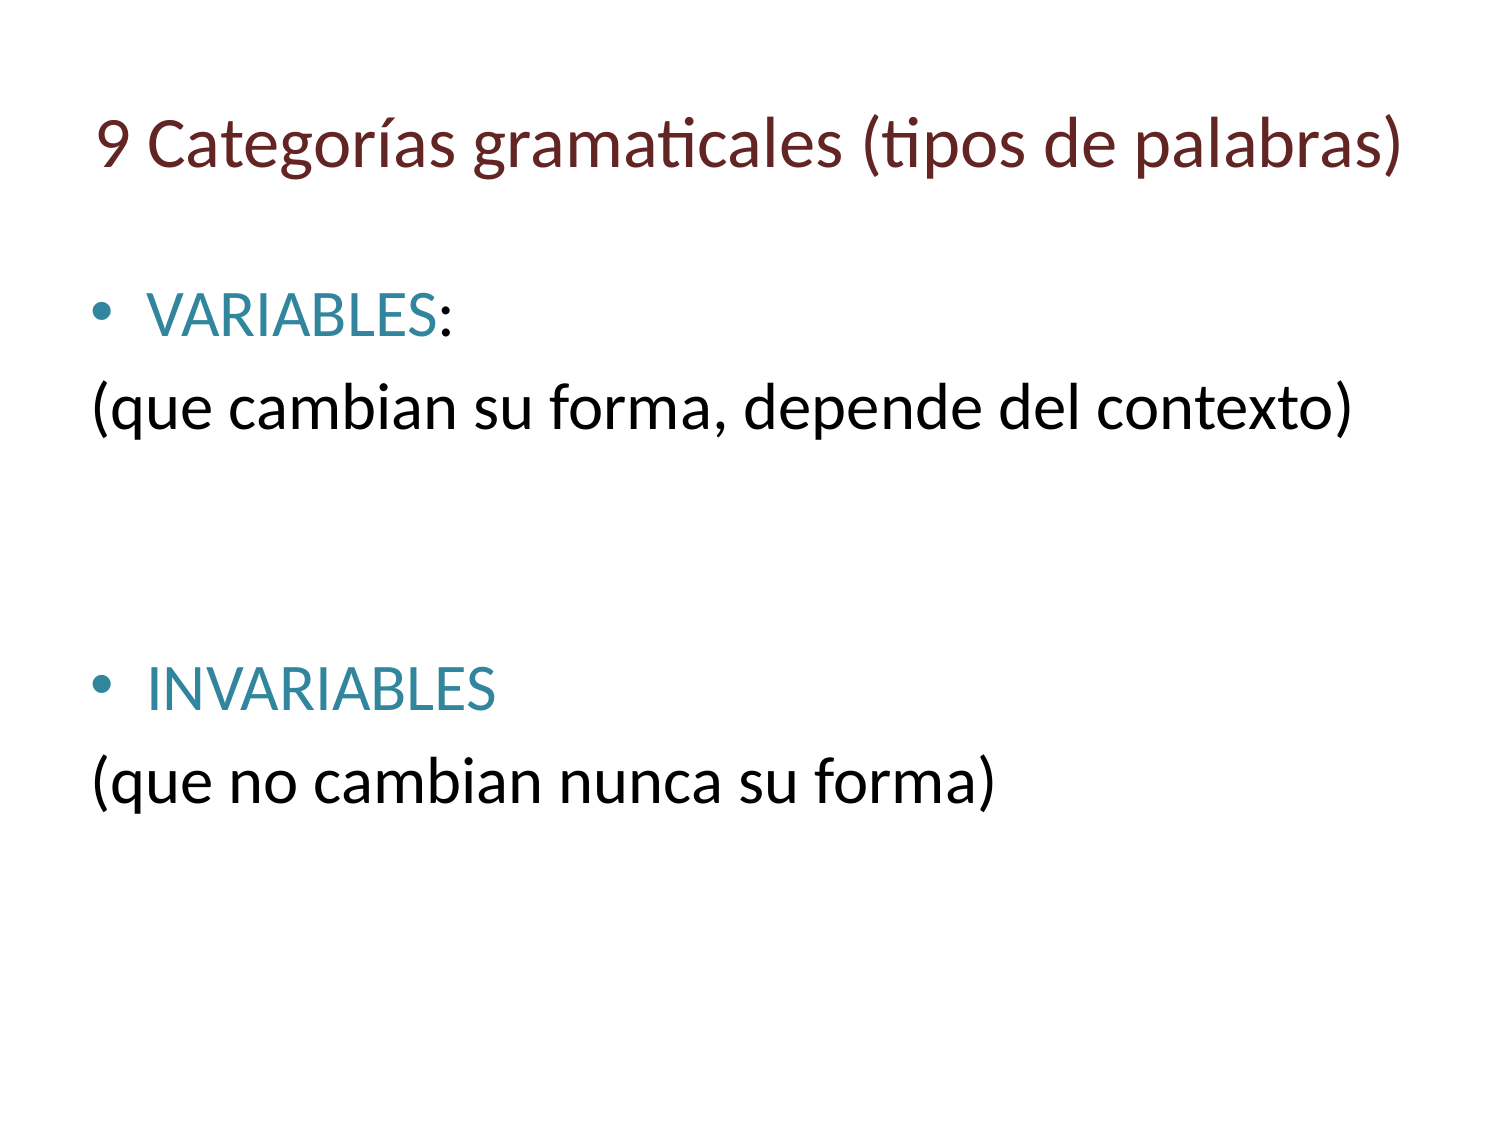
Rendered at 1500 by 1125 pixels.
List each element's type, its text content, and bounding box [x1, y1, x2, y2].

list VARIABLES: (que cambian su forma, depende del contexto) INVARIABLES (que no cambian nunca su forma) [75, 262, 1425, 1005]
title 9 Categorías gramaticales (tipos de palabras) [75, 45, 1425, 233]
